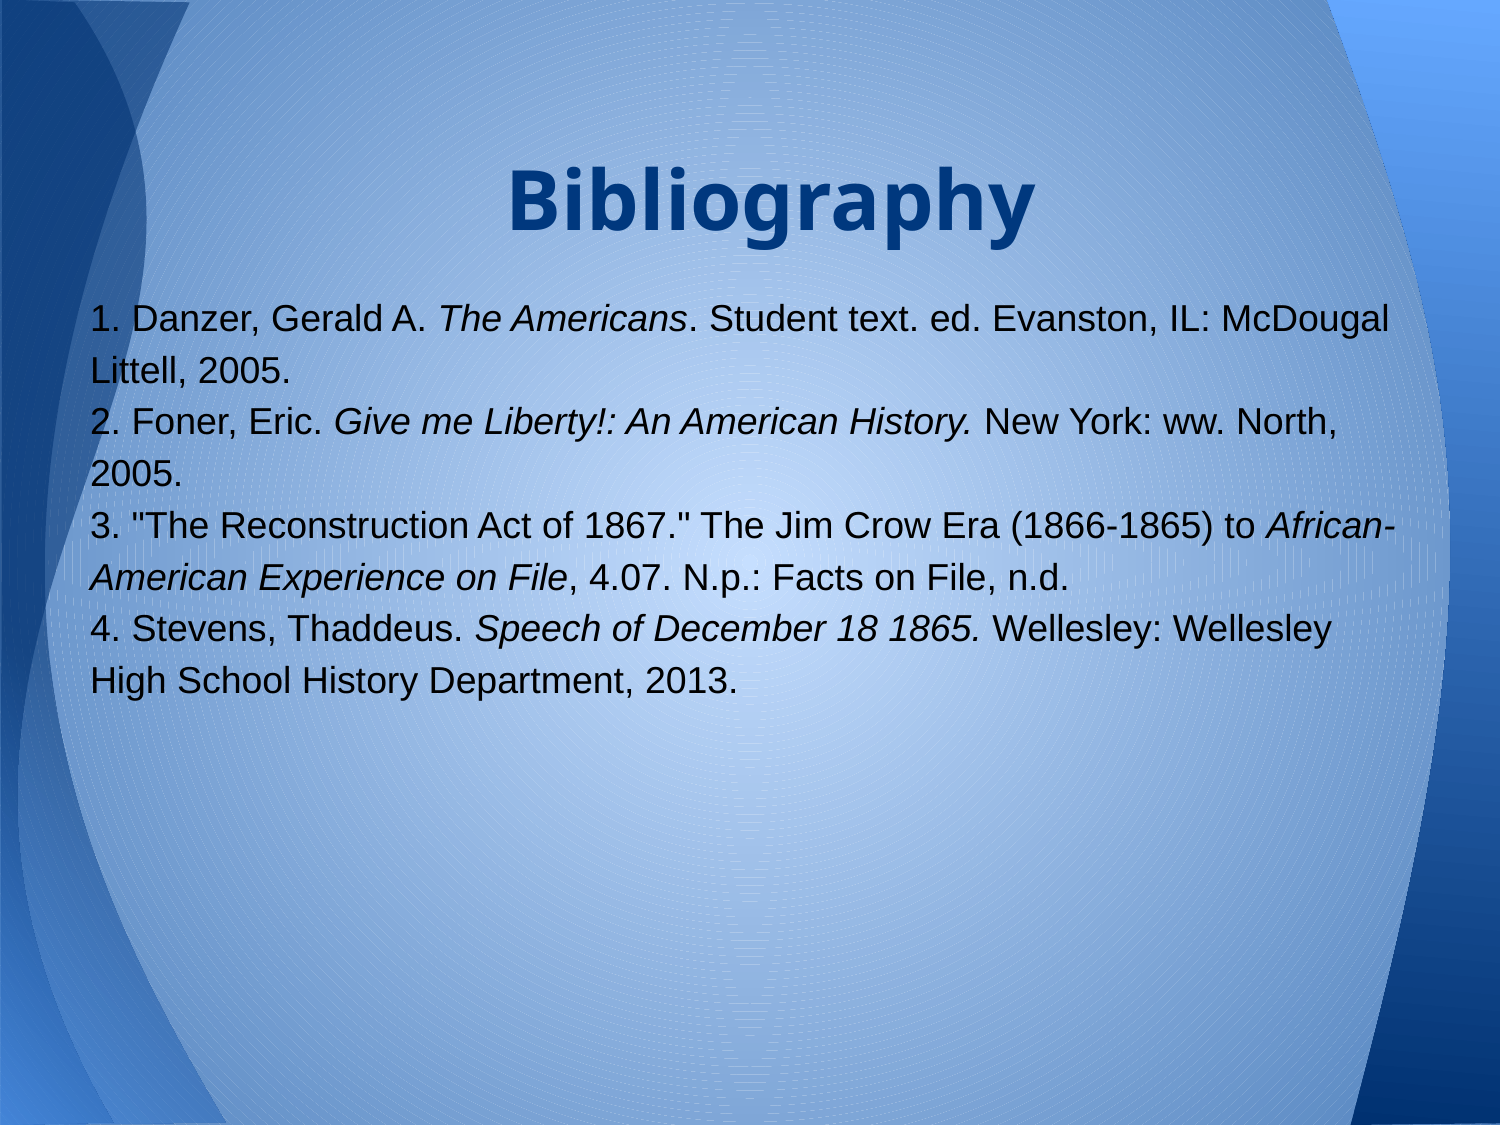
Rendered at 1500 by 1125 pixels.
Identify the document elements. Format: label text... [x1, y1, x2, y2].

list 1. Danzer, Gerald A. The Americans. Student text. ed. Evanston, IL: McDougal Littell, 2005. 2. Foner, Eric. Give me Liberty!: An American History. New York: ww. North, 2005. 3. "The Reconstruction Act of 1867." The Jim Crow Era (1866-1865) to African-American Experience on File, 4.07. N.p.: Facts on File, n.d. 4. Stevens, Thaddeus. Speech of December 18 1865. Wellesley: Wellesley High School History Department, 2013. [75, 272, 1425, 1067]
title Bibliography [75, 45, 1425, 263]
